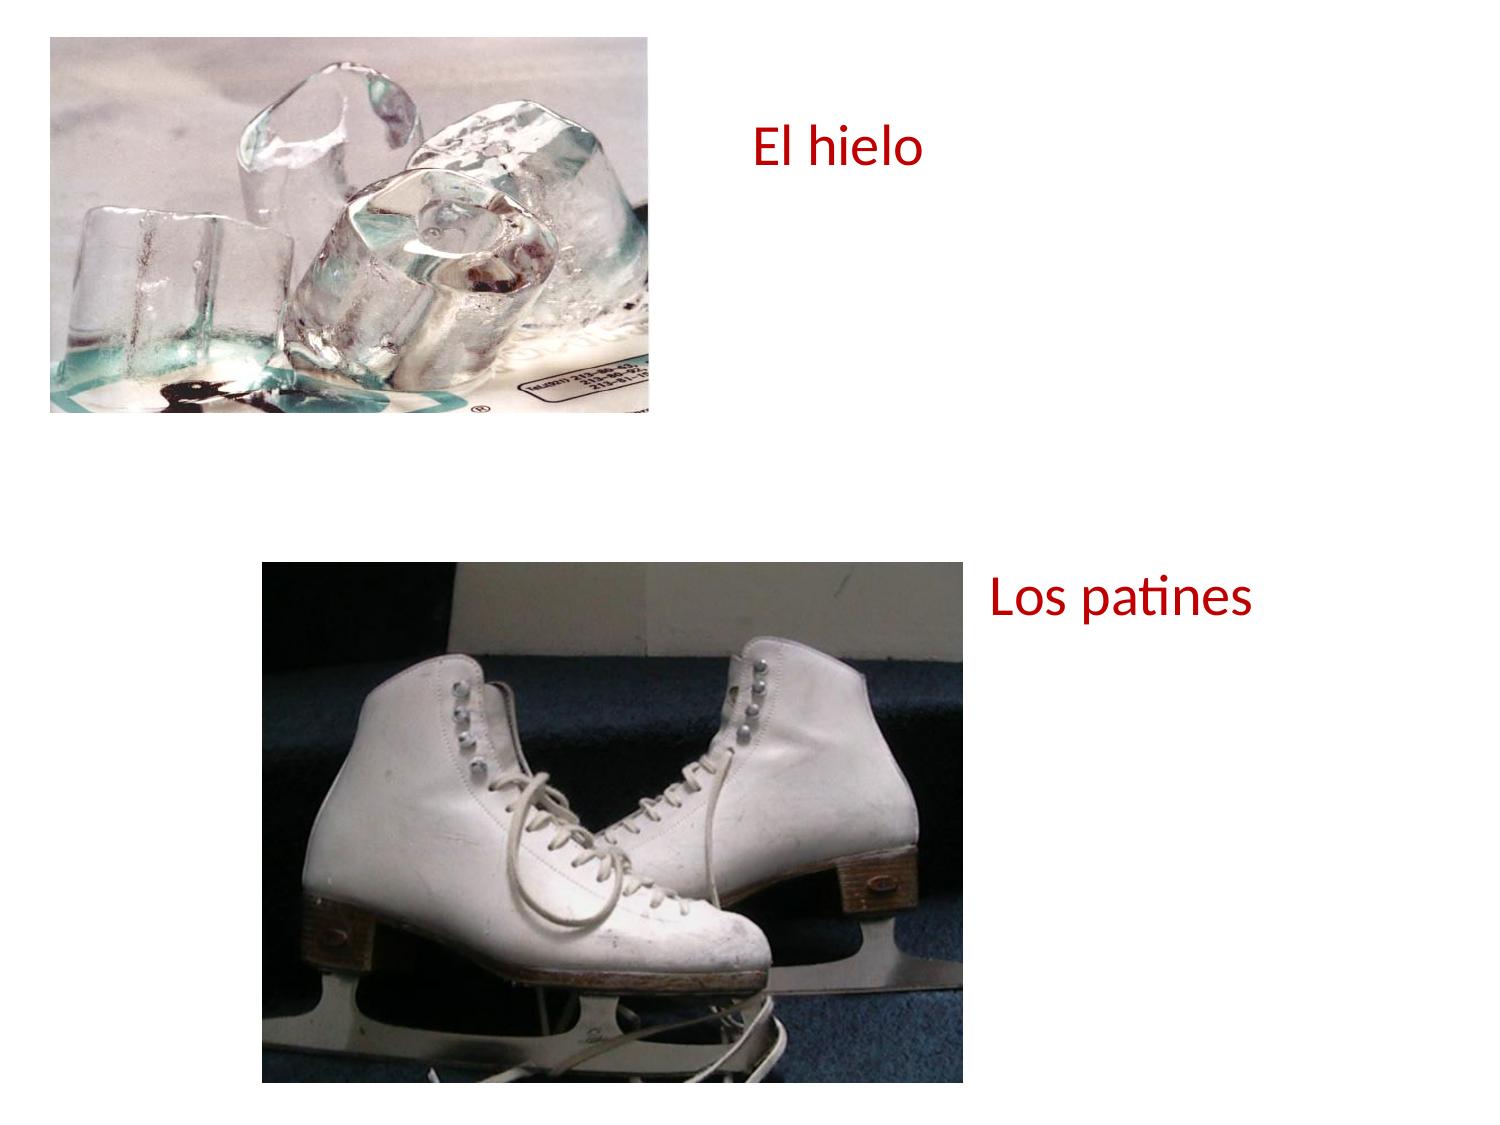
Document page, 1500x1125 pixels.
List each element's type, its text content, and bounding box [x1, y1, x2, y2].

picture [49, 37, 651, 413]
text_box Los patines [974, 549, 1413, 635]
text_box El hielo [737, 99, 1213, 185]
picture [262, 562, 963, 1084]
